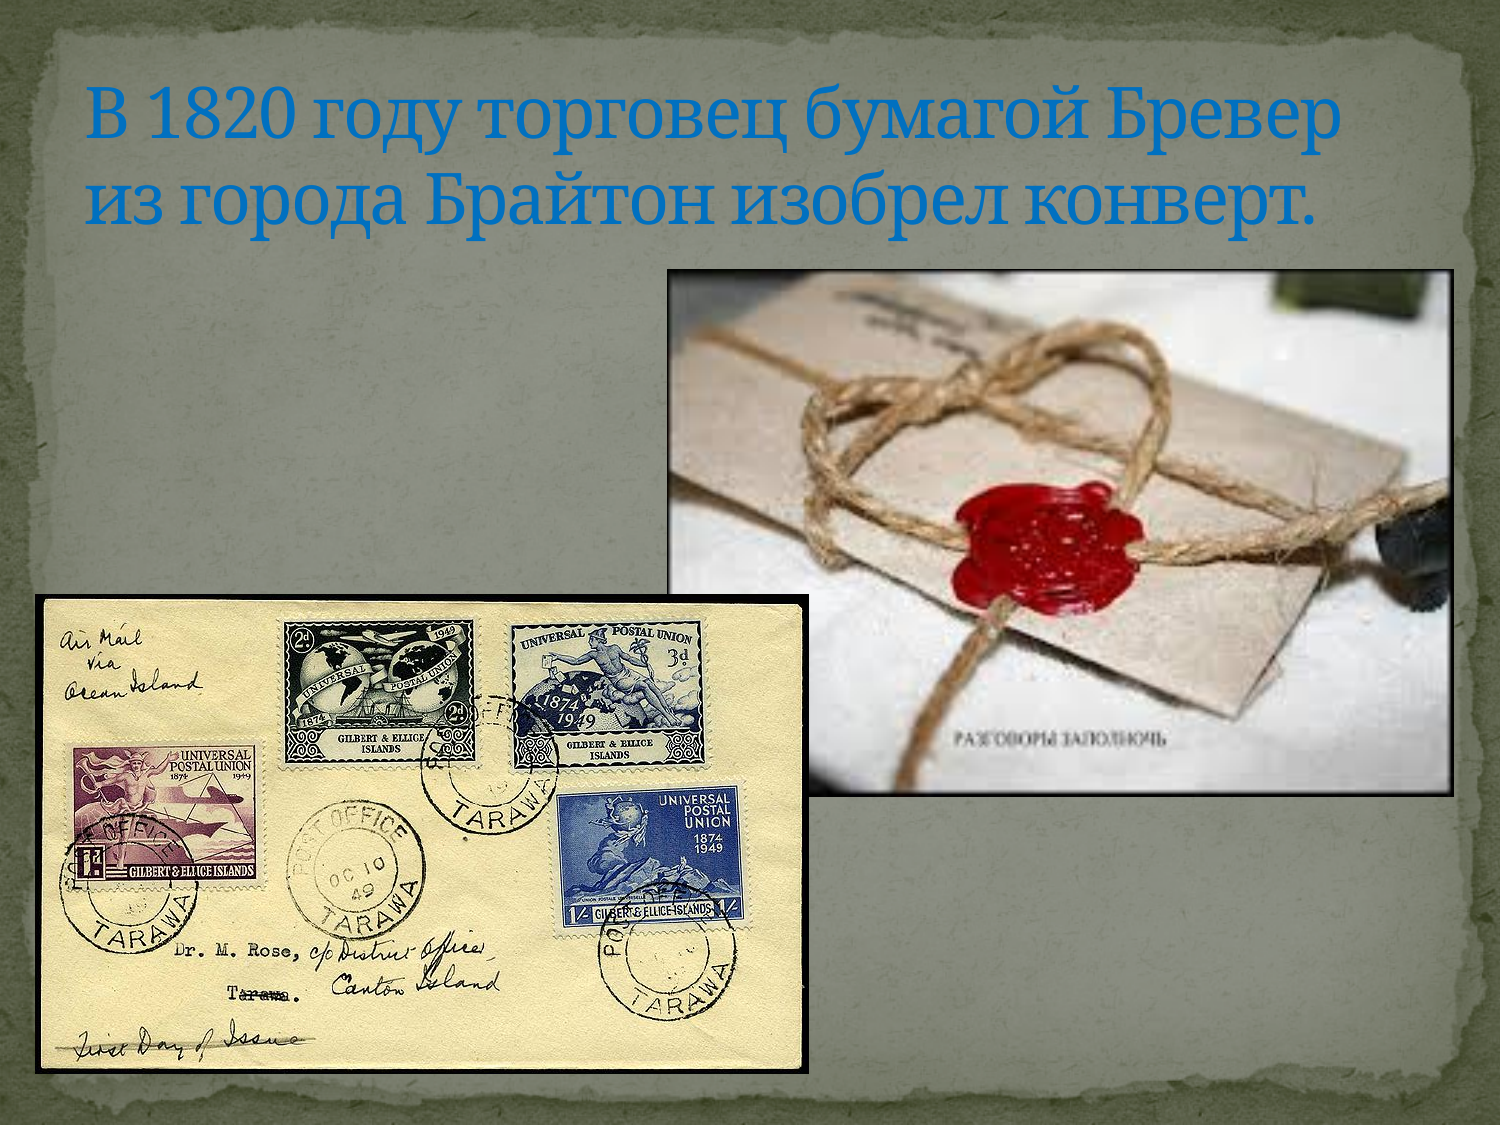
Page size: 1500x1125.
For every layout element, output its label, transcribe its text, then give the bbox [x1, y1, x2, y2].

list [670, 272, 1453, 796]
title В 1820 году торговец бумагой Бревер из города Брайтон изобрел конверт. [70, 58, 1421, 247]
picture [35, 594, 809, 1074]
